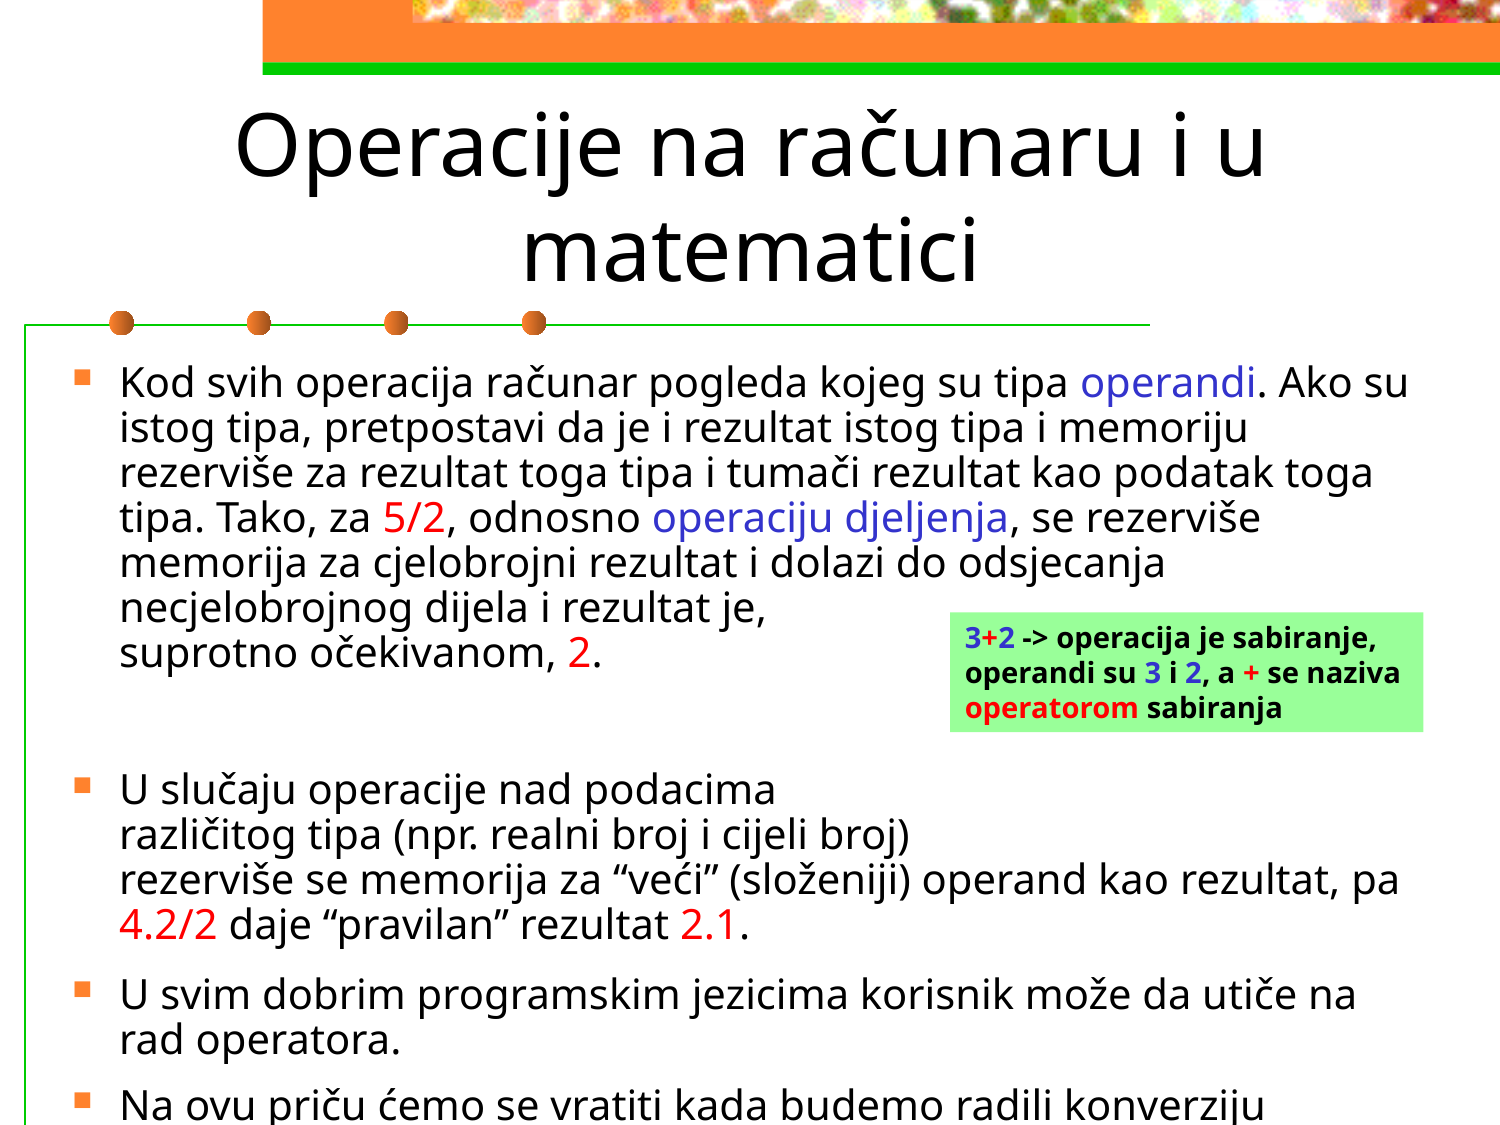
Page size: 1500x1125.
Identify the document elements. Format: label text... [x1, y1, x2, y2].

list Kod svih operacija računar pogleda kojeg su tipa operandi. Ako su istog tipa, pretpostavi da je i rezultat istog tipa i memoriju rezerviše za rezultat toga tipa i tumači rezultat kao podatak toga tipa. Tako, za 5/2, odnosno operaciju djeljenja, se rezerviše memorija za cjelobrojni rezultat i dolazi do odsjecanja necjelobrojnog dijela i rezultat je, suprotno očekivanom, 2. U slučaju operacije nad podacima različitog tipa (npr. realni broj i cijeli broj) rezerviše se memorija za “veći” (složeniji) operand kao rezultat, pa 4.2/2 daje “pravilan” rezultat 2.1. U svim dobrim programskim jezicima korisnik može da utiče na rad operatora. Na ovu priču ćemo se vratiti kada budemo radili konverziju podataka. [0, 354, 1447, 1092]
text_box 3+2 -> operacija је sabiranjе, operandi su 3 i 2, a + se naziva operatorom sabiranja [950, 612, 1424, 733]
picture [412, 0, 1500, 23]
title Operacije na računaru i u matematici [19, 99, 1483, 288]
